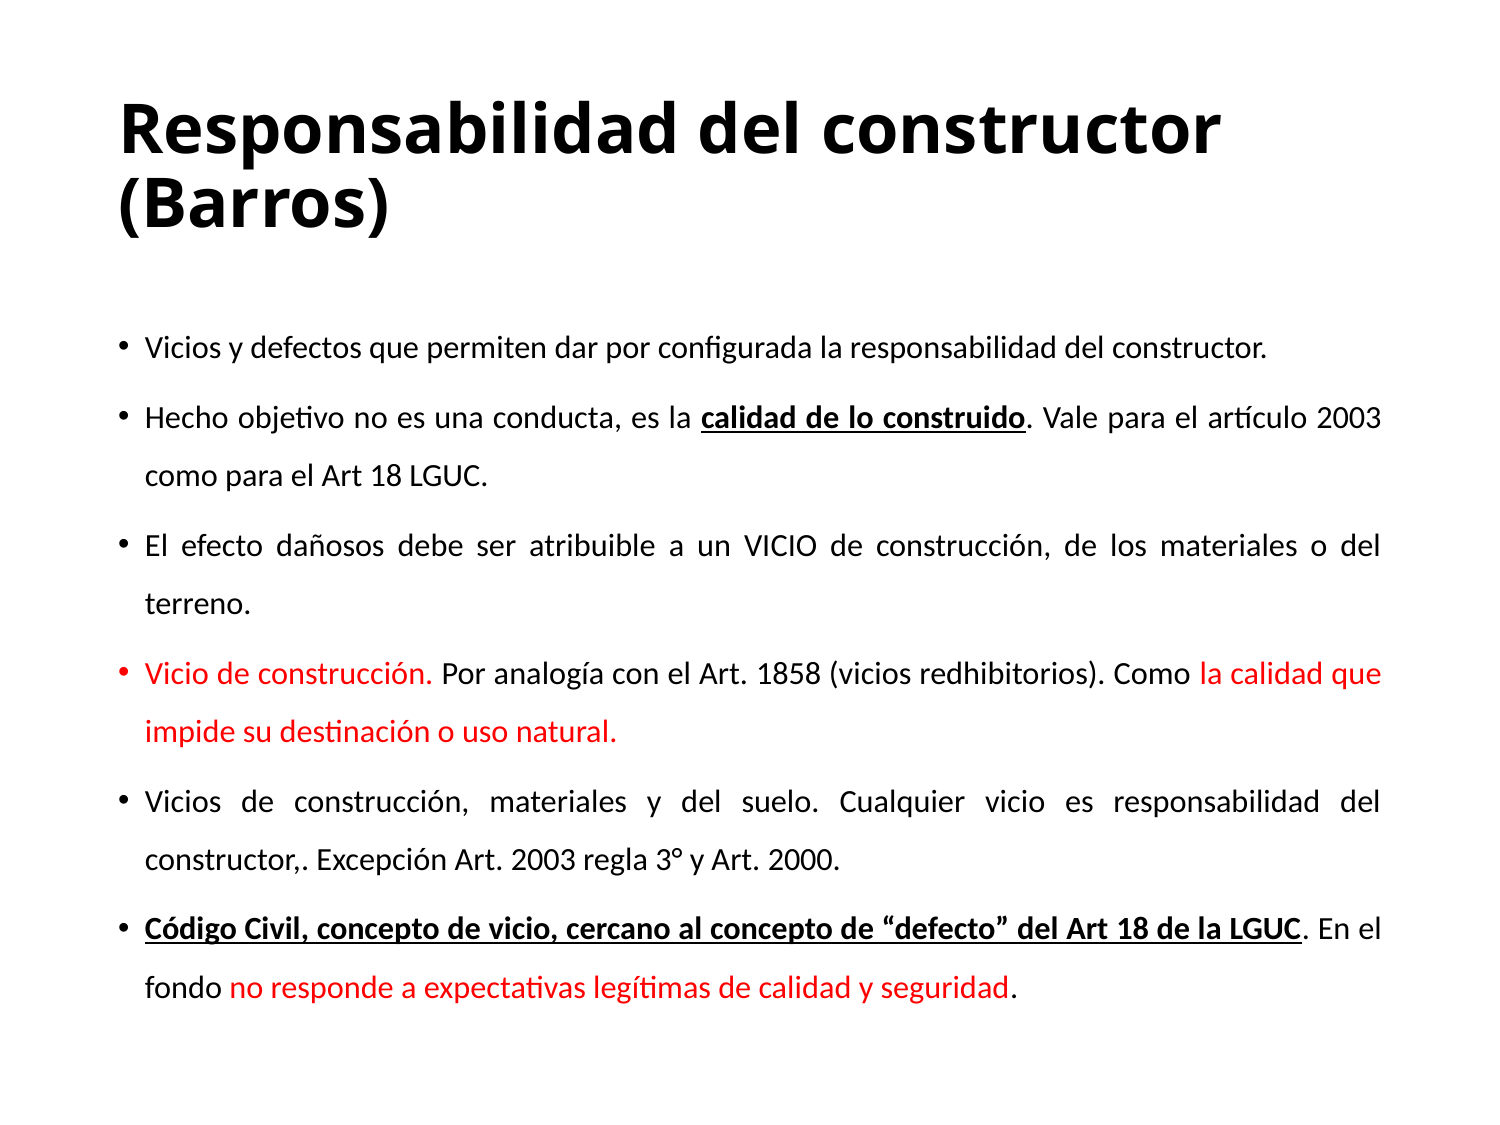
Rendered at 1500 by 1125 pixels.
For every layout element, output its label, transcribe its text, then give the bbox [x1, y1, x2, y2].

title Responsabilidad del constructor (Barros) [103, 59, 1397, 278]
list Vicios y defectos que permiten dar por configurada la responsabilidad del constructor. Hecho objetivo no es una conducta, es la calidad de lo construido. Vale para el artículo 2003 como para el Art 18 LGUC. El efecto dañosos debe ser atribuible a un VICIO de construcción, de los materiales o del terreno. Vicio de construcción. Por analogía con el Art. 1858 (vicios redhibitorios). Como la calidad que impide su destinación o uso natural. Vicios de construcción, materiales y del suelo. Cualquier vicio es responsabilidad del constructor,. Excepción Art. 2003 regla 3° y Art. 2000. Código Civil, concepto de vicio, cercano al concepto de “defecto” del Art 18 de la LGUC. En el fondo no responde a expectativas legítimas de calidad y seguridad. [103, 299, 1397, 1014]
